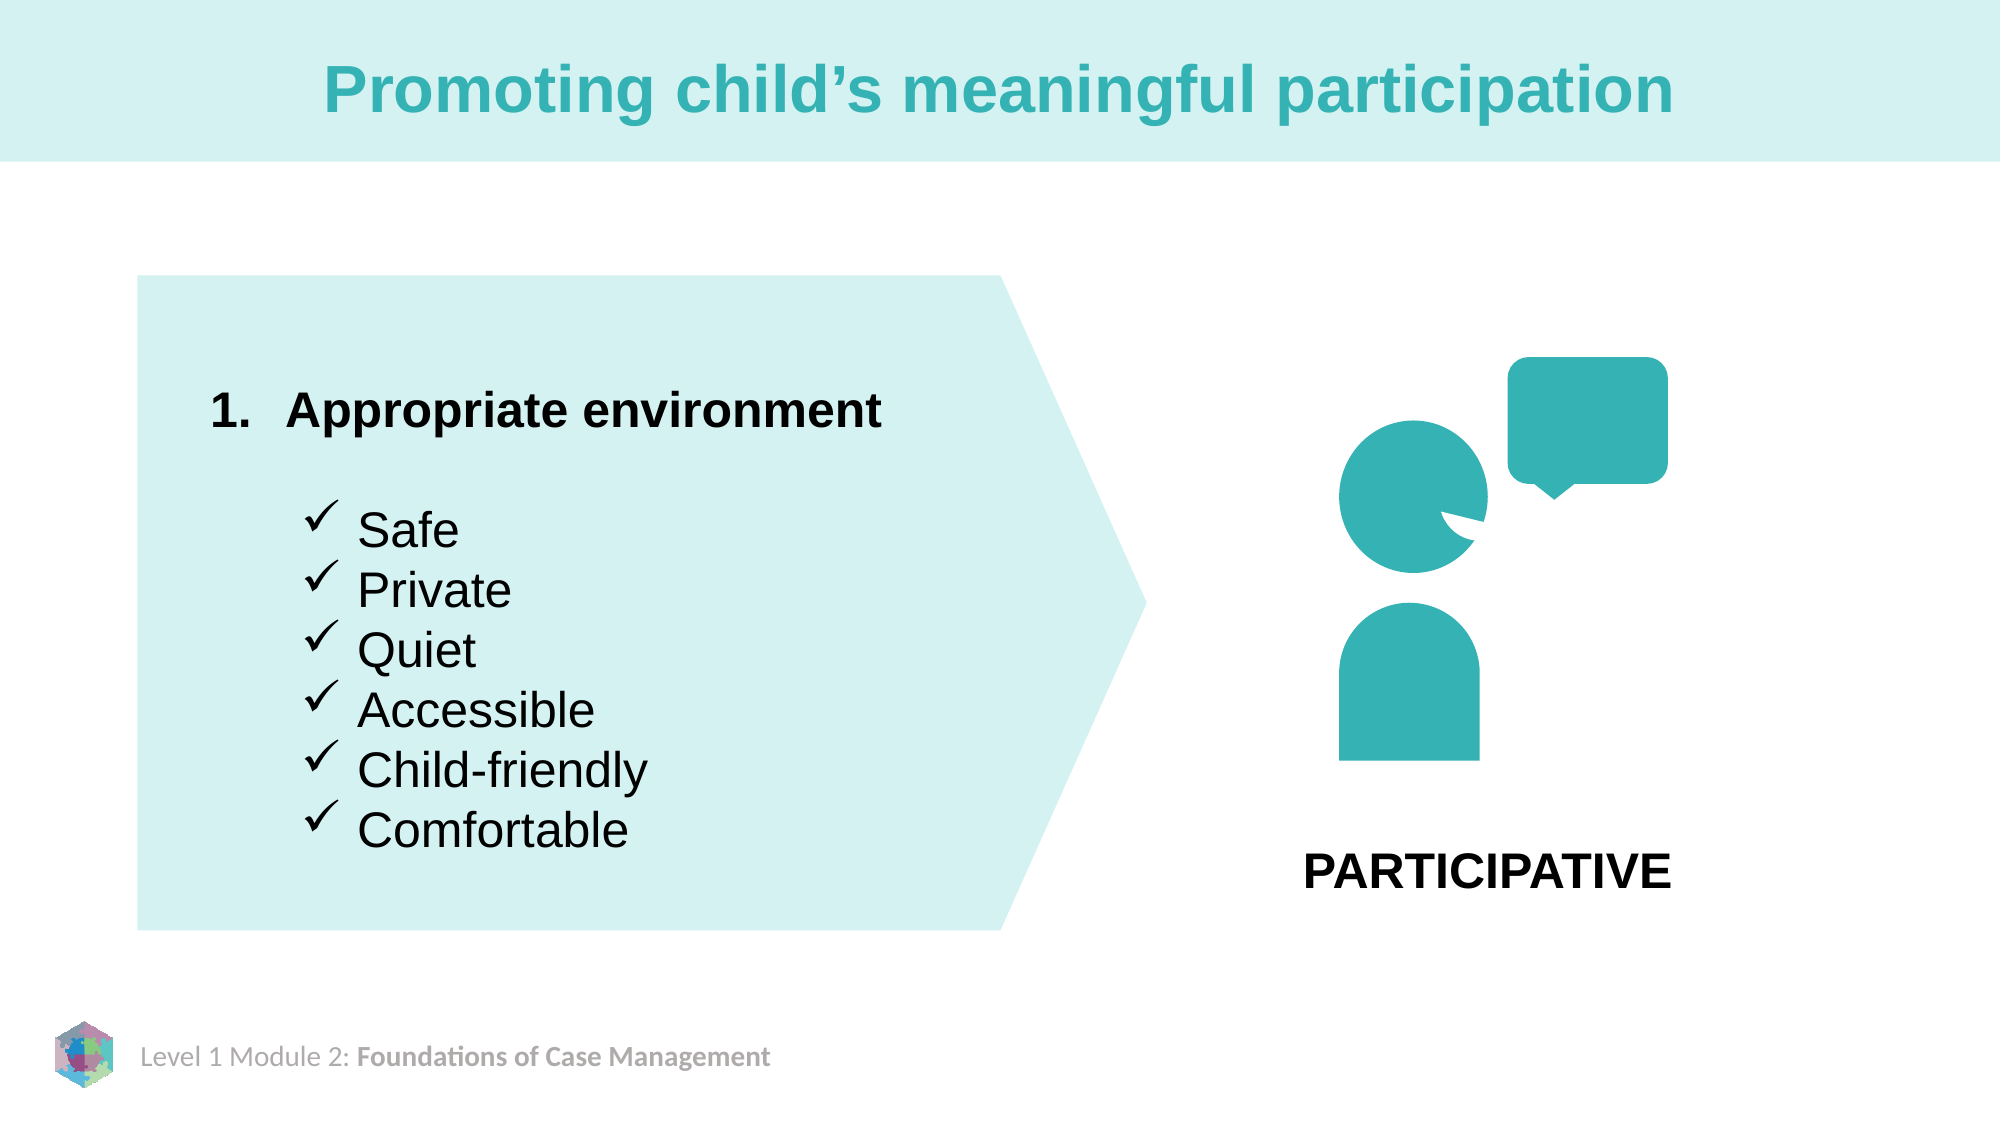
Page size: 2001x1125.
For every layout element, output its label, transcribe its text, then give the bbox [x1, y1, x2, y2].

text_box Appropriate environment Safe Private Quiet Accessible Child-friendly Comfortable [195, 369, 955, 925]
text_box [1339, 356, 1668, 761]
picture [55, 1021, 113, 1088]
text_box PARTICIPATIVE [1230, 831, 1745, 907]
title Promoting child’s meaningful participation [137, 19, 1863, 163]
text_box [136, 274, 1148, 932]
